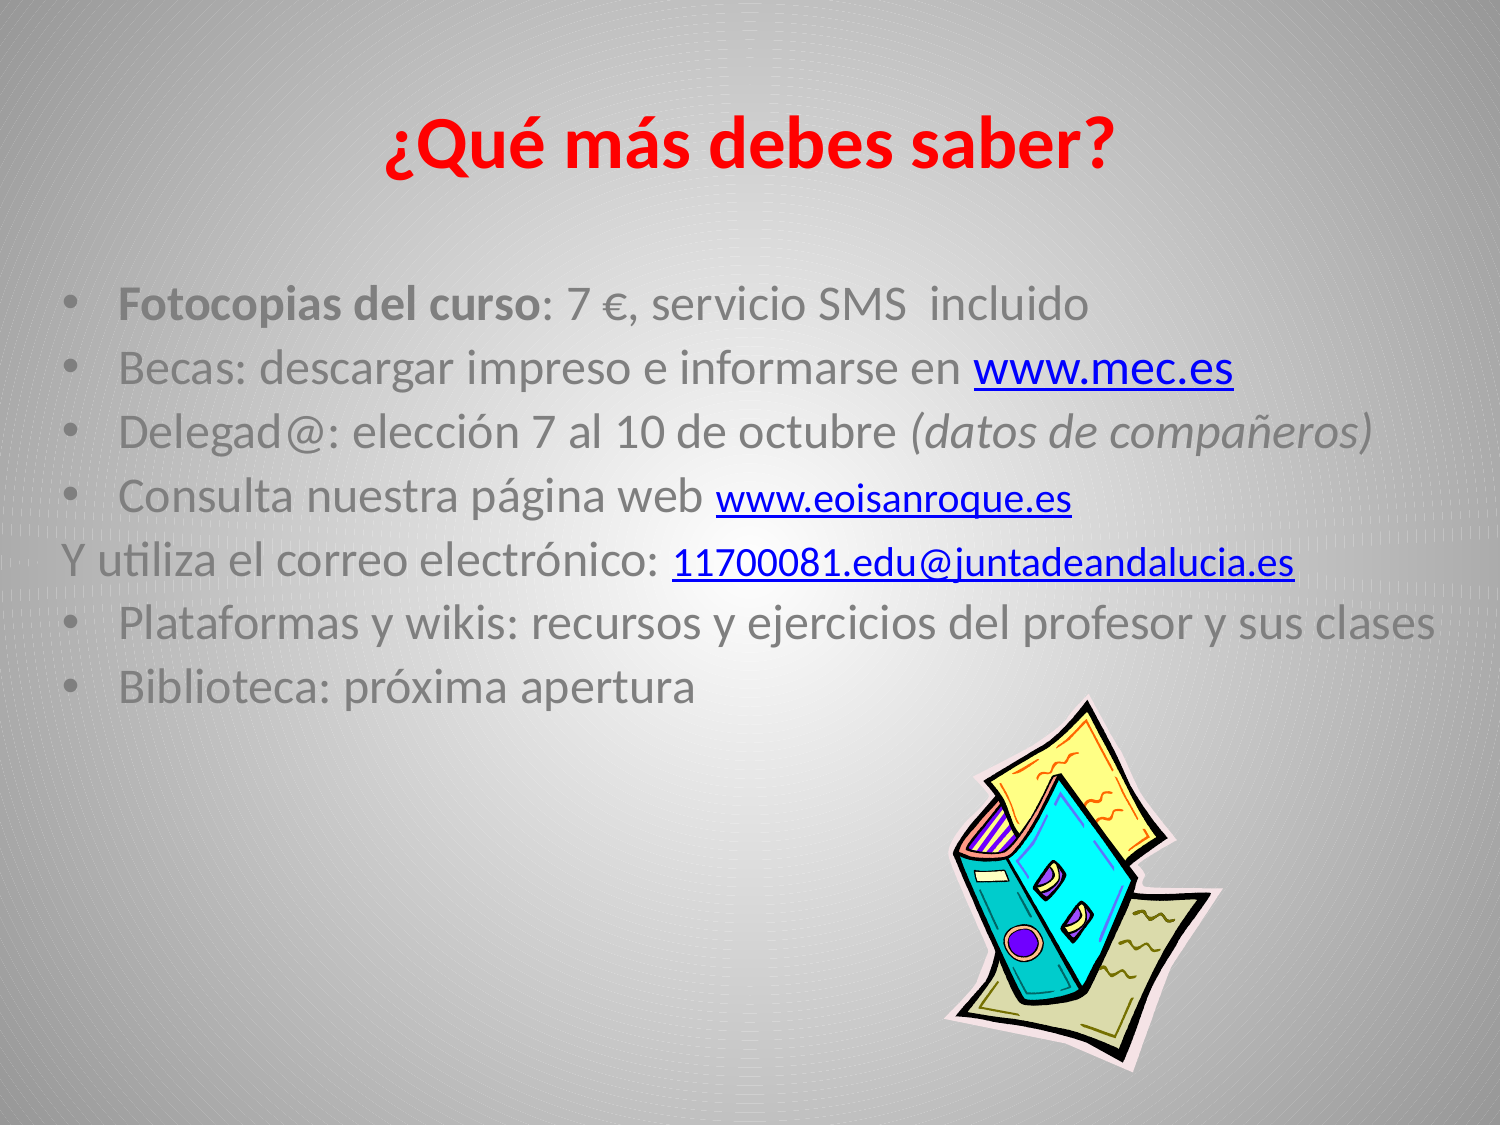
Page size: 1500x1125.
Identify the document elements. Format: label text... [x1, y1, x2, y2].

title ¿Qué más debes saber? [74, 44, 1426, 233]
list Fotocopias del curso: 7 €, servicio SMS incluido Becas: descargar impreso e informarse en www.mec.es Delegad@: elección 7 al 10 de octubre (datos de compañeros) Consulta nuestra página web www.eoisanroque.es Y utiliza el correo electrónico: 11700081.edu@juntadeandalucia.es Plataformas y wikis: recursos y ejercicios del profesor y sus clases Biblioteca: próxima apertura [46, 269, 1454, 1006]
picture [926, 692, 1227, 1084]
